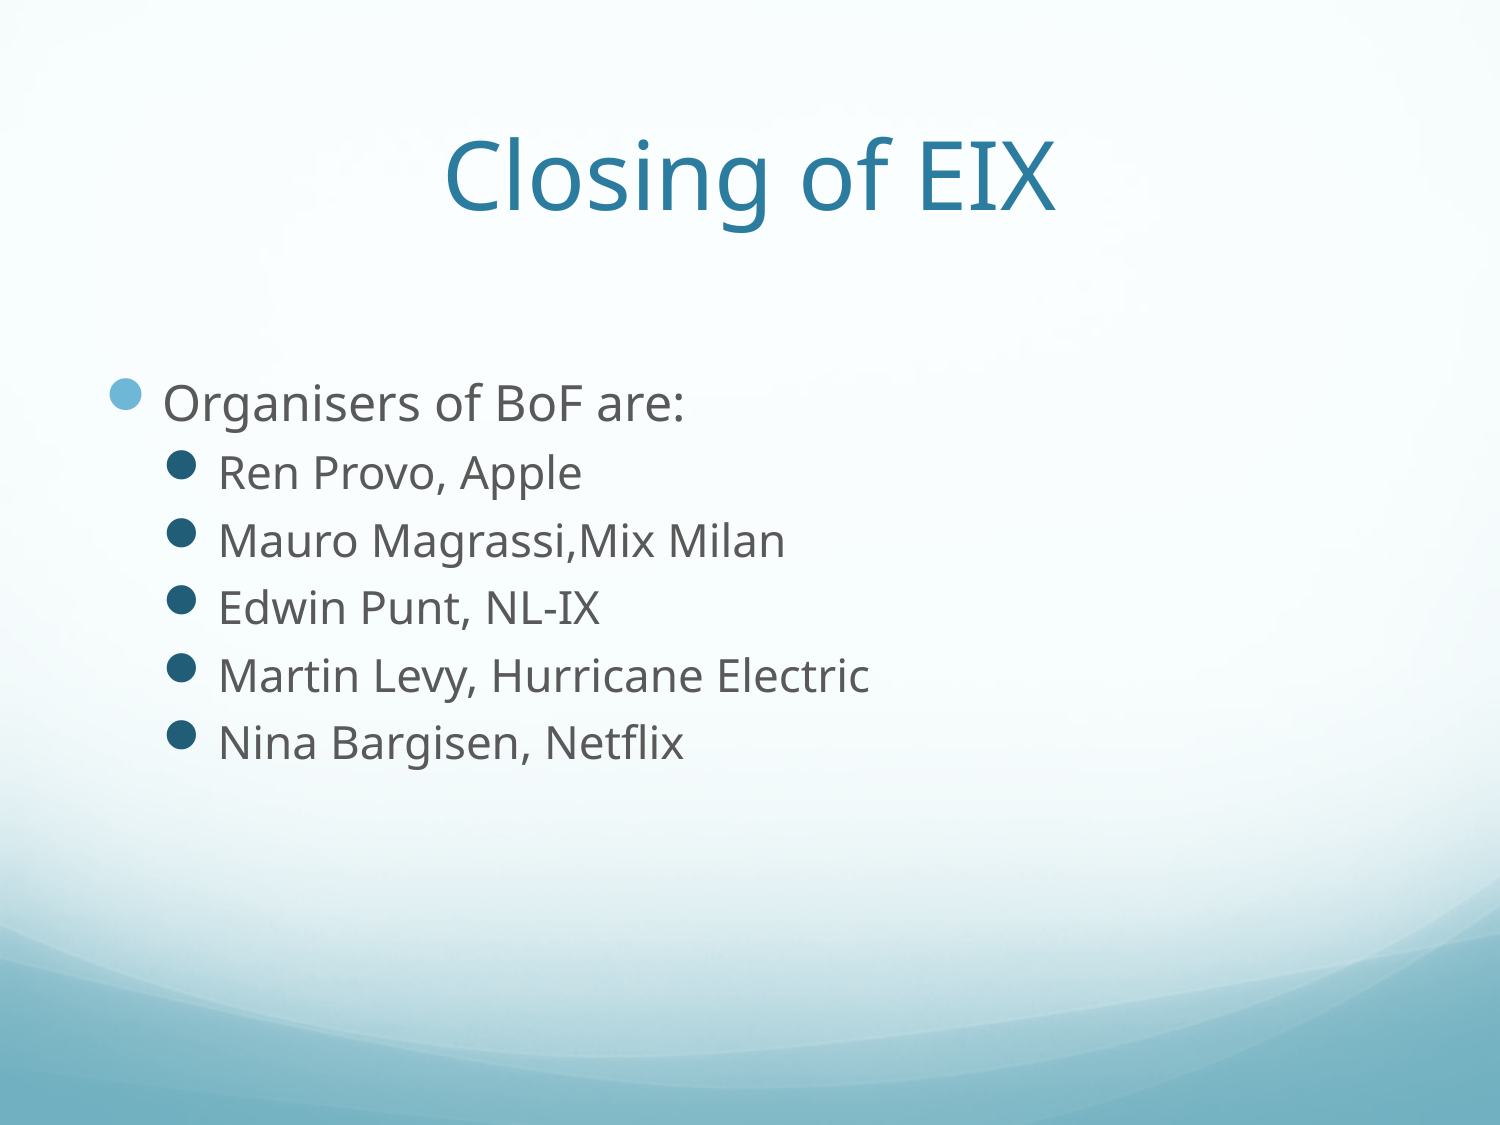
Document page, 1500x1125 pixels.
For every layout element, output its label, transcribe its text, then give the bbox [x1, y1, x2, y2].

list Organisers of BoF are: Ren Provo, Apple Mauro Magrassi,Mix Milan Edwin Punt, NL-IX Martin Levy, Hurricane Electric Nina Bargisen, Netflix [90, 262, 1410, 975]
title Closing of EIX [90, 17, 1410, 237]
